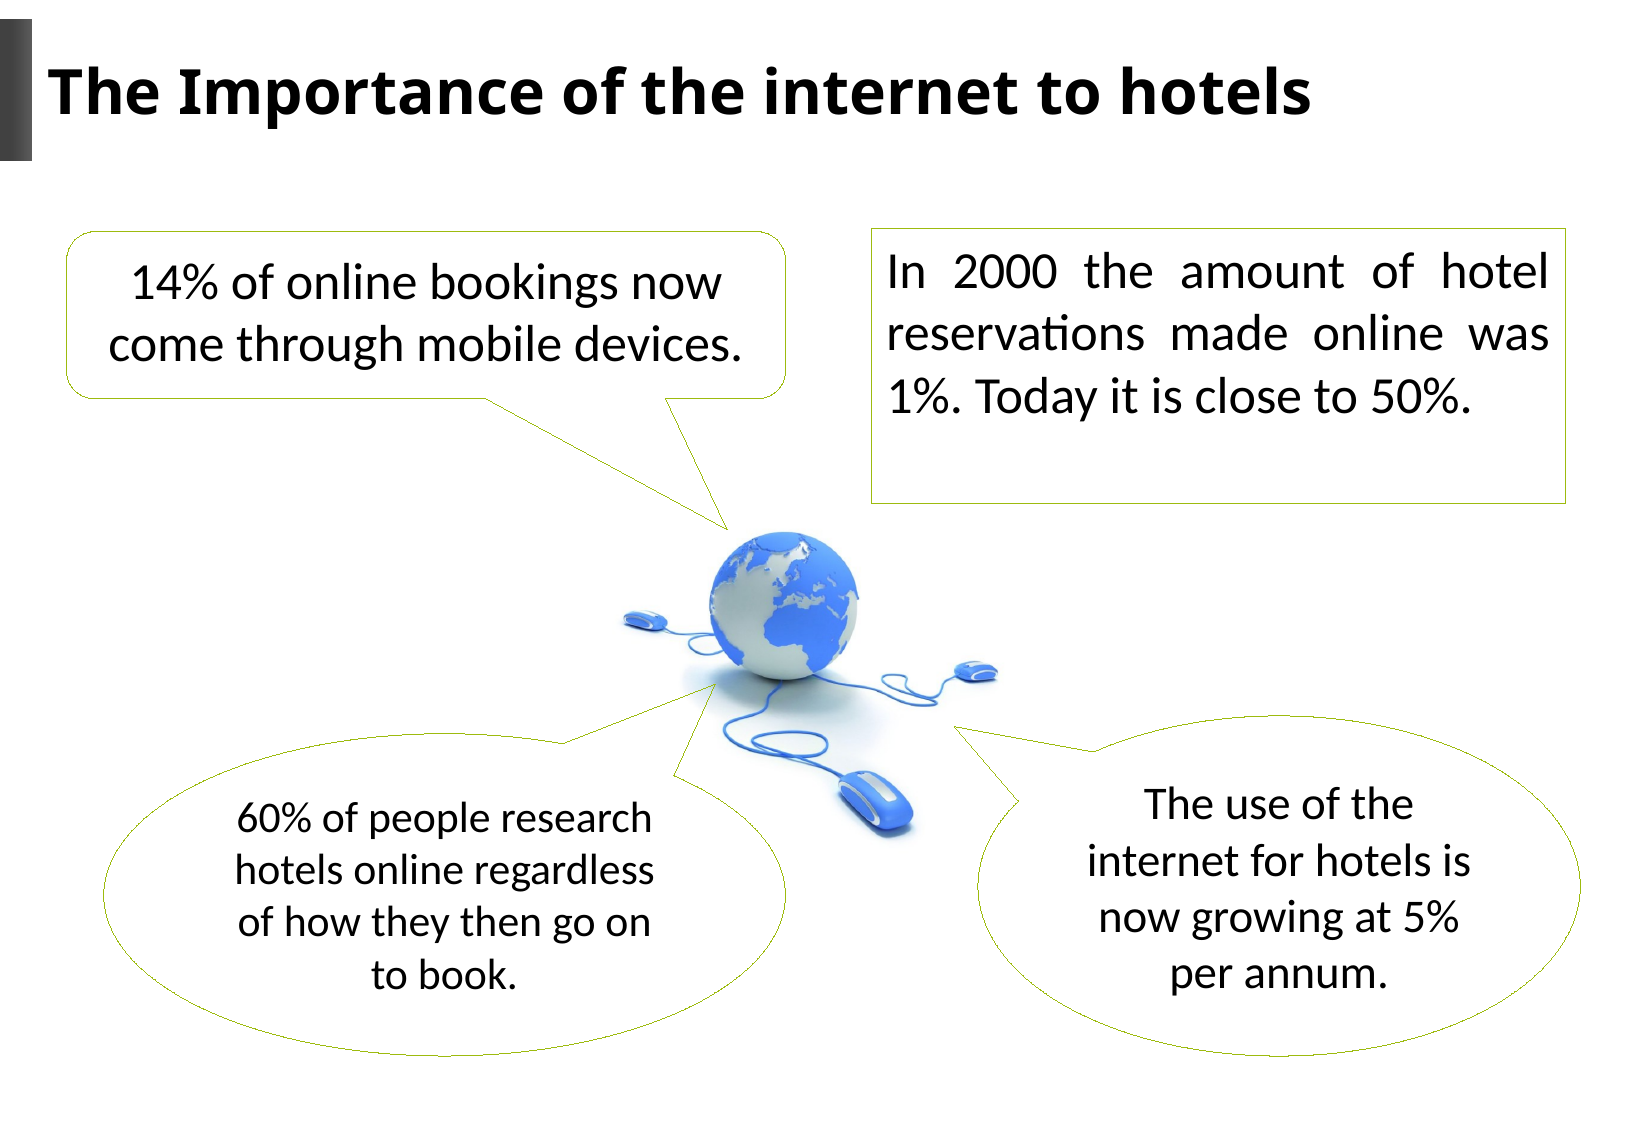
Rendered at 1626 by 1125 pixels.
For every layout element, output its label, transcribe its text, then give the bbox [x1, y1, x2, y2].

list In 2000 the amount of hotel reservations made online was 1%. Today it is close to 50%. [871, 228, 1566, 504]
text_box 60% of people research hotels online regardless of how they then go on to book. [103, 733, 786, 1057]
title The Importance of the internet to hotels [32, 19, 1581, 161]
picture [593, 500, 1026, 858]
text_box 14% of online bookings now come through mobile devices. [66, 231, 786, 499]
text_box The use of the internet for hotels is now growing at 5% per annum. [977, 715, 1581, 1057]
